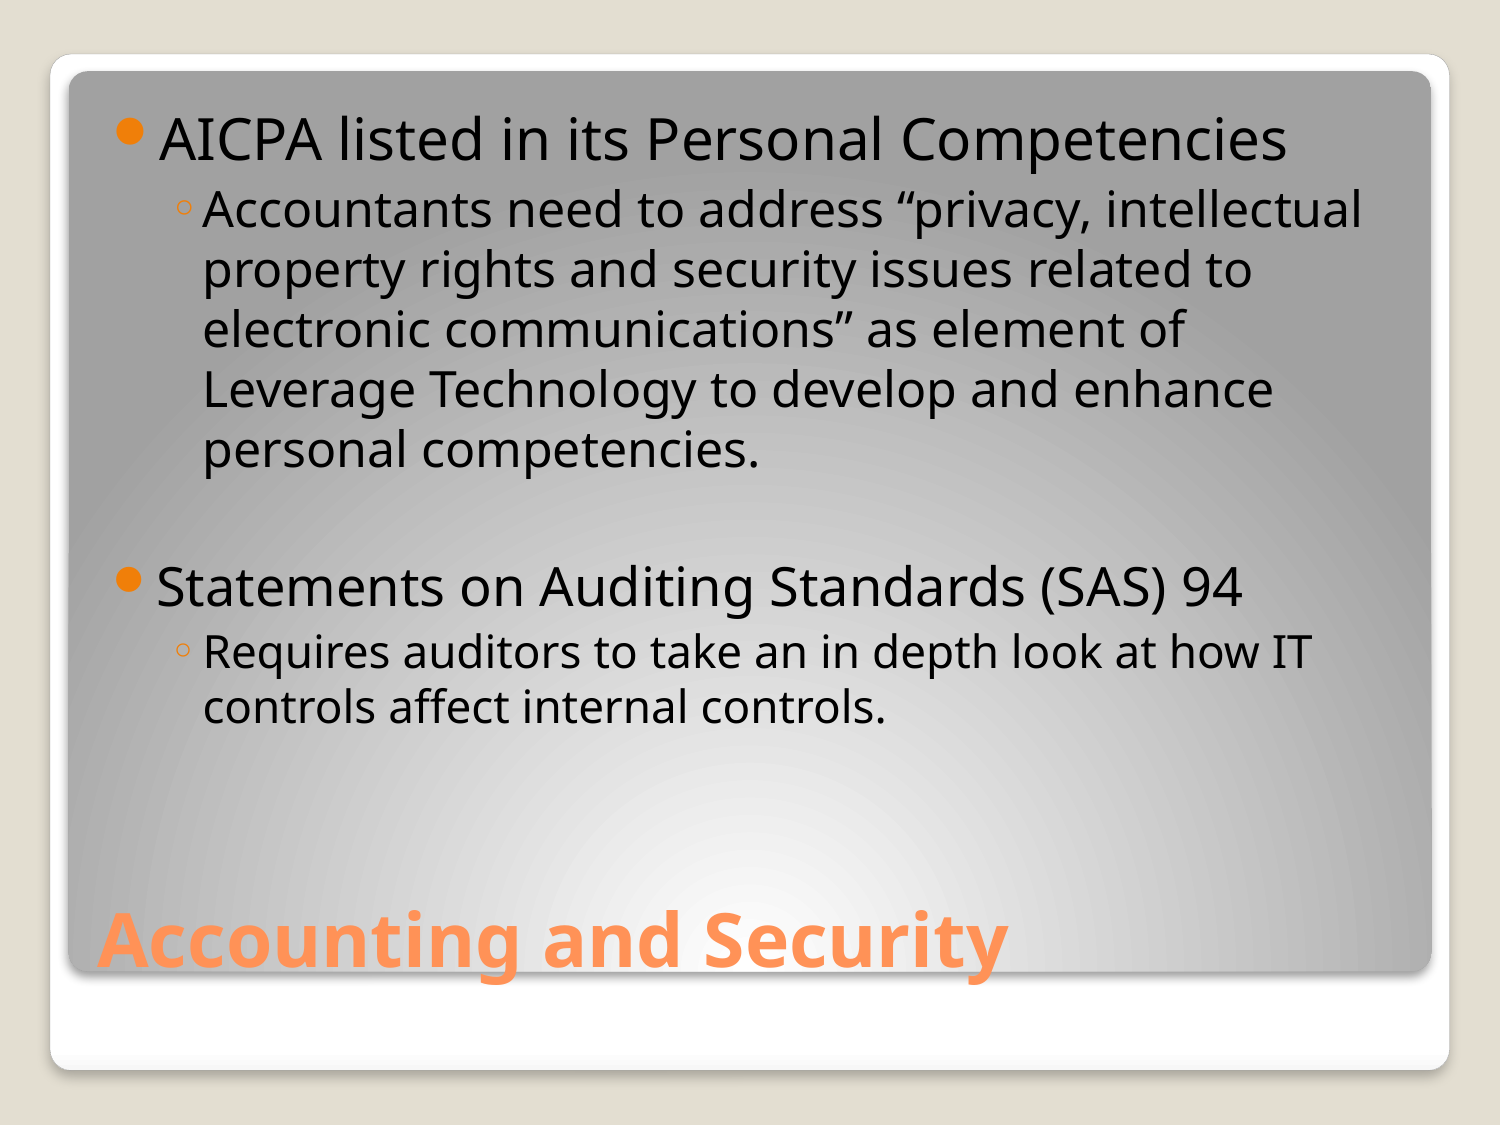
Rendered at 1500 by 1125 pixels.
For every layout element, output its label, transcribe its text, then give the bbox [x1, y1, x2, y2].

list AICPA listed in its Personal Competencies Accountants need to address “privacy, intellectual property rights and security issues related to electronic communications” as element of Leverage Technology to develop and enhance personal competencies. Statements on Auditing Standards (SAS) 94 Requires auditors to take an in depth look at how IT controls affect internal controls. [82, 86, 1425, 774]
title Accounting and Security [82, 817, 1425, 990]
